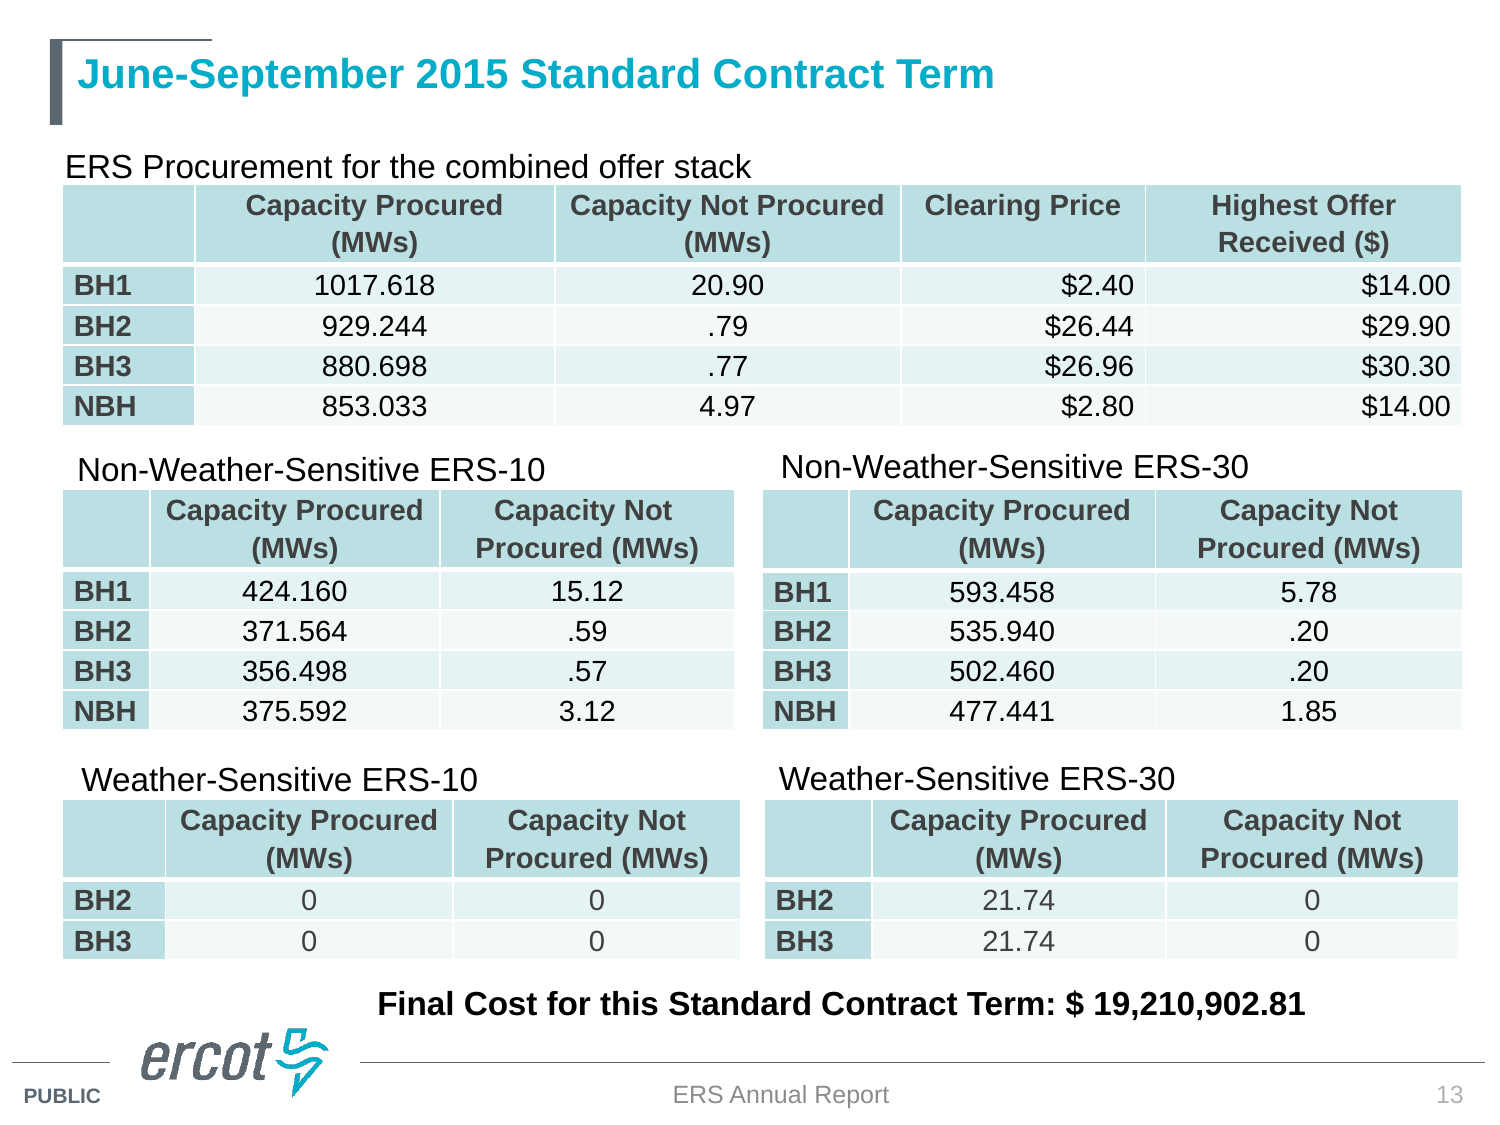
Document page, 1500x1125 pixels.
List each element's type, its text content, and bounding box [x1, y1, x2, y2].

table_header Capacity Procured (MWs) [850, 493, 1155, 568]
table_header Capacity Procured (MWs) [166, 806, 452, 877]
table_header Capacity Procured (MWs) [873, 805, 1165, 877]
table_cell 0 [1167, 882, 1458, 919]
picture [137, 1024, 332, 1100]
table_cell $26.44 [902, 306, 1145, 344]
table_cell .59 [441, 611, 734, 649]
table_cell 424.160 [151, 572, 439, 609]
table_cell 593.458 [850, 573, 1155, 610]
table_cell BH2 [63, 306, 194, 344]
table_cell 0 [1167, 921, 1458, 959]
table_cell 0 [166, 882, 452, 919]
table_cell NBH [63, 691, 149, 729]
table_header [63, 193, 194, 262]
table_cell 477.441 [850, 691, 1155, 729]
table_cell .79 [556, 306, 900, 344]
table_cell 0 [166, 921, 452, 959]
table_cell BH1 [763, 573, 848, 610]
table_cell 3.12 [441, 691, 734, 729]
table_cell 1.85 [1156, 691, 1462, 729]
table_cell 5.78 [1156, 573, 1462, 610]
text_box ERS Procurement for the combined offer stack [50, 137, 913, 193]
table_cell 1017.618 [196, 267, 554, 304]
table_cell $14.00 [1146, 386, 1461, 425]
text_box Weather-Sensitive ERS-30 [764, 749, 1397, 805]
table_cell .20 [1156, 611, 1462, 649]
table_cell 0 [454, 921, 740, 959]
table_cell $29.90 [1146, 306, 1461, 344]
table_cell NBH [63, 386, 194, 425]
table_cell $30.30 [1146, 346, 1461, 384]
table_cell 15.12 [441, 572, 734, 609]
table_header [765, 805, 871, 877]
table_cell $14.00 [1146, 267, 1461, 304]
footer ERS Annual Report [450, 1074, 1113, 1113]
table_cell BH2 [765, 882, 871, 919]
table_cell 21.74 [873, 882, 1165, 919]
table_cell 371.564 [151, 611, 439, 649]
table_cell BH2 [63, 882, 165, 919]
table_cell .77 [556, 346, 900, 384]
text_box Non-Weather-Sensitive ERS-30 [765, 437, 1473, 493]
text_box Weather-Sensitive ERS-10 [66, 750, 738, 806]
table_header Capacity Not Procured (MWs) [1167, 800, 1458, 877]
text_box Non-Weather-Sensitive ERS-10 [62, 441, 736, 496]
table_cell 20.90 [556, 267, 900, 304]
table_cell $26.96 [902, 346, 1145, 384]
table_cell NBH [763, 691, 848, 729]
table_header [63, 800, 165, 877]
table_cell 375.592 [151, 691, 439, 729]
table_cell BH3 [63, 921, 165, 959]
table_header Highest Offer Received ($) [1146, 185, 1461, 262]
table_header [63, 496, 149, 567]
table_header [763, 490, 848, 568]
table_cell BH1 [63, 572, 149, 609]
table_cell 356.498 [151, 651, 439, 689]
table_cell 0 [454, 882, 740, 919]
table_cell .57 [441, 651, 734, 689]
slide_number 13 [1412, 1076, 1488, 1112]
title June-September 2015 Standard Contract Term [62, 39, 1450, 183]
table_header Capacity Not Procured (MWs) [1156, 493, 1462, 568]
table_cell BH3 [63, 346, 194, 384]
table_cell BH2 [63, 611, 149, 649]
table_cell $2.40 [902, 267, 1145, 304]
table_header Capacity Procured (MWs) [196, 193, 554, 262]
table_cell 929.244 [196, 306, 554, 344]
table_header Capacity Not Procured (MWs) [454, 800, 740, 877]
table_cell $2.80 [902, 386, 1145, 425]
table_header Capacity Not Procured (MWs) [556, 193, 900, 262]
table_header Capacity Procured (MWs) [151, 496, 439, 567]
text_box Final Cost for this Standard Contract Term: $ 19,210,902.81 [362, 974, 1454, 1030]
table_cell BH3 [765, 921, 871, 959]
table_cell 880.698 [196, 346, 554, 384]
table_cell 502.460 [850, 651, 1155, 689]
table_cell BH1 [63, 267, 194, 304]
table_cell 4.97 [556, 386, 900, 425]
table_cell BH3 [63, 651, 149, 689]
table_header Capacity Not Procured (MWs) [441, 496, 734, 567]
table_cell .20 [1156, 651, 1462, 689]
table_cell BH3 [763, 651, 848, 689]
table_cell 853.033 [196, 386, 554, 425]
table_cell 21.74 [873, 921, 1165, 959]
table_cell BH2 [763, 611, 848, 649]
table_cell 535.940 [850, 611, 1155, 649]
table_header Clearing Price [902, 185, 1145, 262]
